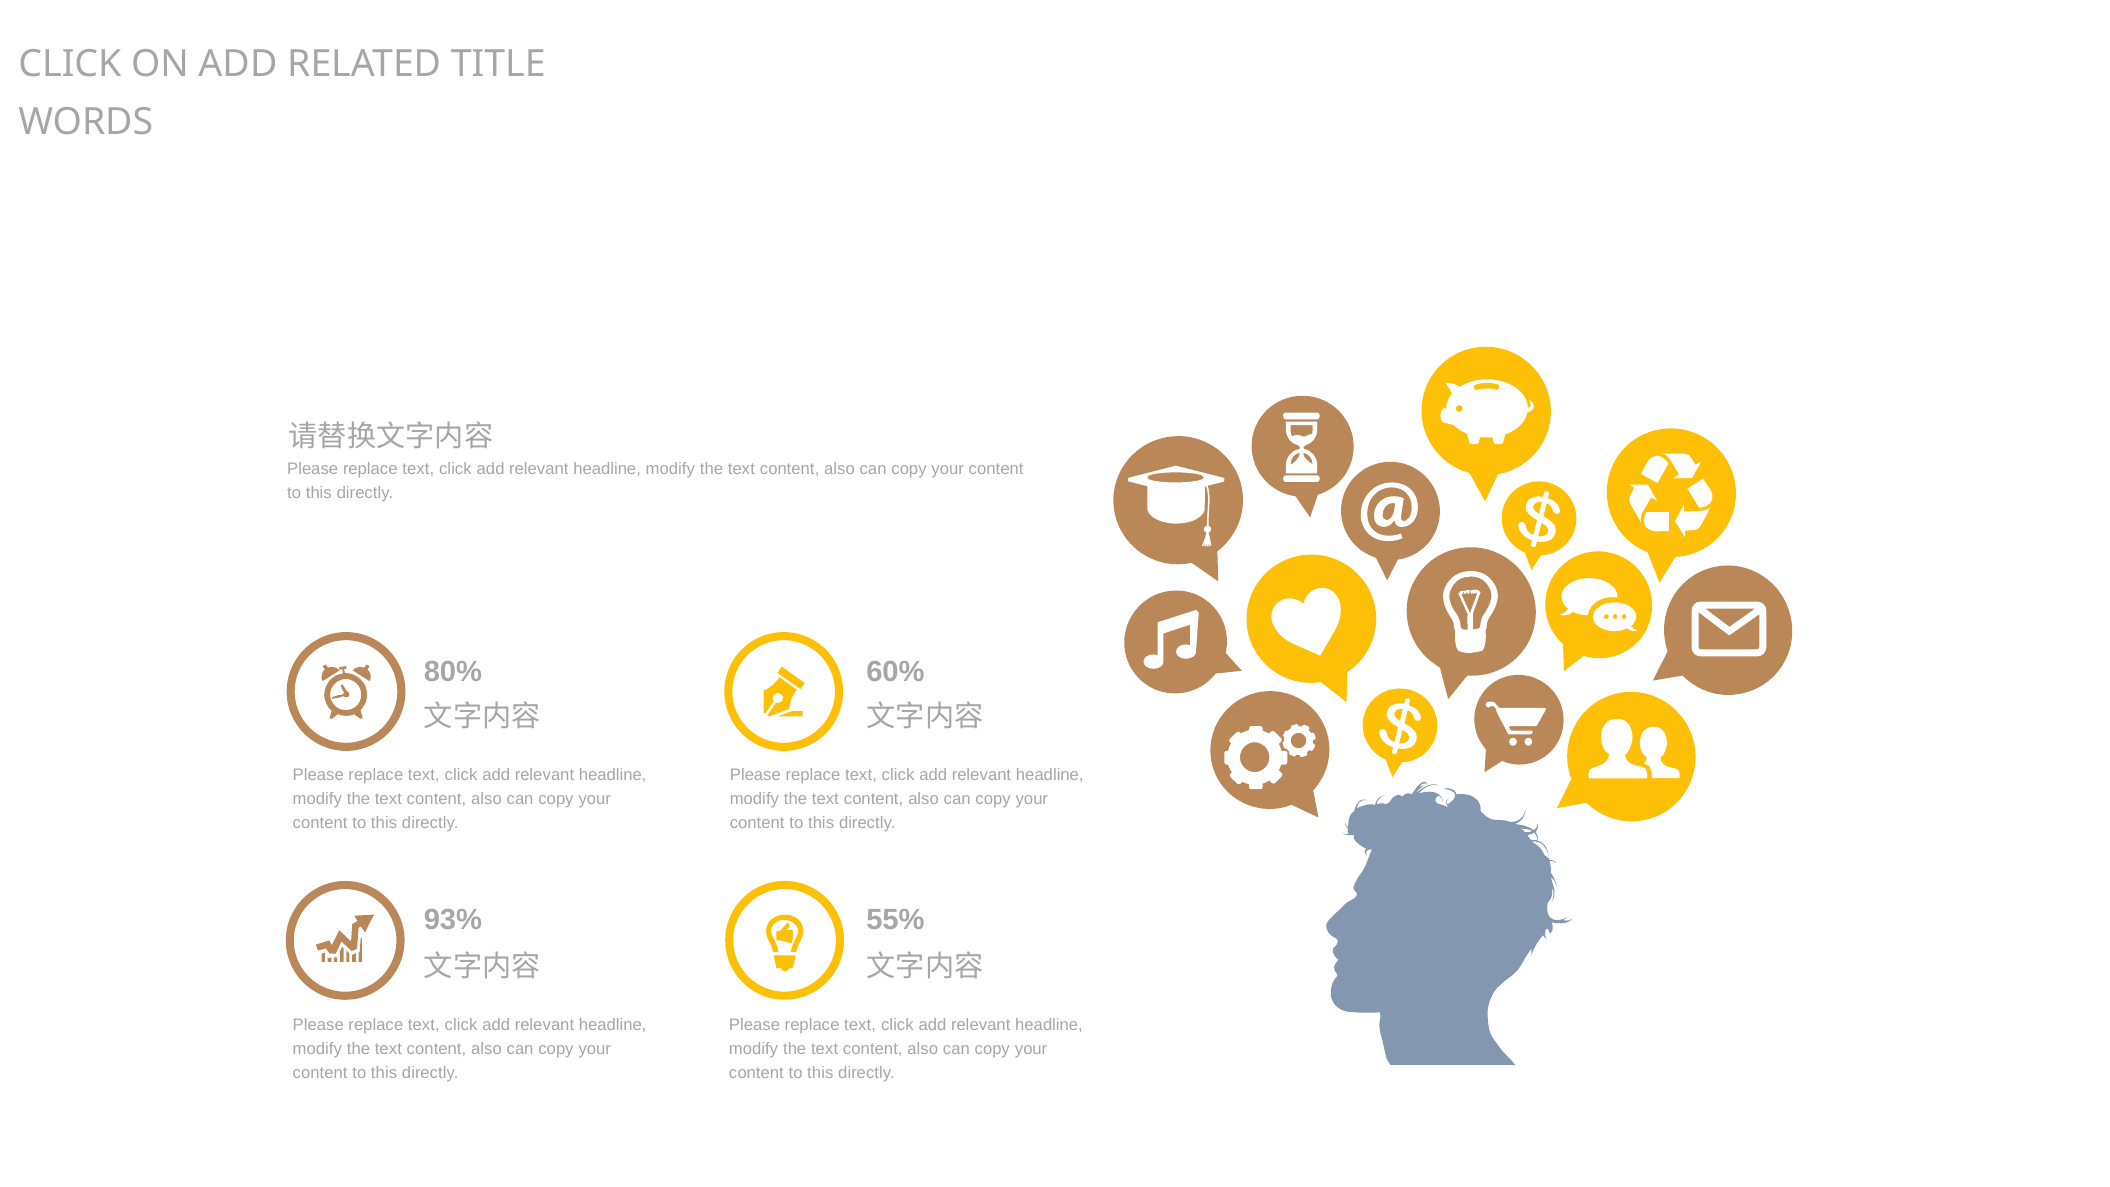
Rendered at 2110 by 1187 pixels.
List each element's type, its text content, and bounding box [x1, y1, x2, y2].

text_box [284, 879, 406, 1001]
text_box [339, 946, 344, 962]
text_box 55% [851, 886, 940, 943]
text_box 请替换文字内容 [274, 402, 509, 446]
text_box [321, 664, 367, 719]
text_box CLICK ON ADD RELATED TITLE WORDS [3, 18, 595, 150]
text_box Please replace text, click add relevant headline, modify the text content, also can copy your content to this directly. [714, 1002, 1108, 1090]
text_box 60% [851, 638, 940, 696]
text_box [766, 914, 804, 953]
text_box [285, 631, 407, 752]
text_box [358, 938, 362, 962]
text_box 93% [408, 886, 498, 943]
text_box [773, 955, 796, 972]
text_box 文字内容 [409, 682, 556, 740]
text_box 文字内容 [409, 932, 556, 990]
text_box Please replace text, click add relevant headline, modify the text content, also can copy your content to this directly. [715, 752, 1108, 840]
text_box 文字内容 [851, 682, 999, 740]
text_box [321, 952, 325, 962]
text_box [352, 664, 371, 682]
text_box [763, 666, 805, 717]
text_box [724, 879, 846, 1001]
text_box Please replace text, click add relevant headline, modify the text content, also can copy your content to this directly. [272, 446, 1051, 509]
text_box [315, 914, 375, 954]
text_box Please replace text, click add relevant headline, modify the text content, also can copy your content to this directly. [278, 1002, 672, 1090]
text_box [723, 631, 845, 752]
text_box 80% [408, 638, 498, 696]
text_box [1108, 338, 1800, 1065]
text_box Please replace text, click add relevant headline, modify the text content, also can copy your content to this directly. [278, 752, 672, 840]
text_box [346, 950, 350, 962]
text_box 文字内容 [851, 932, 999, 990]
